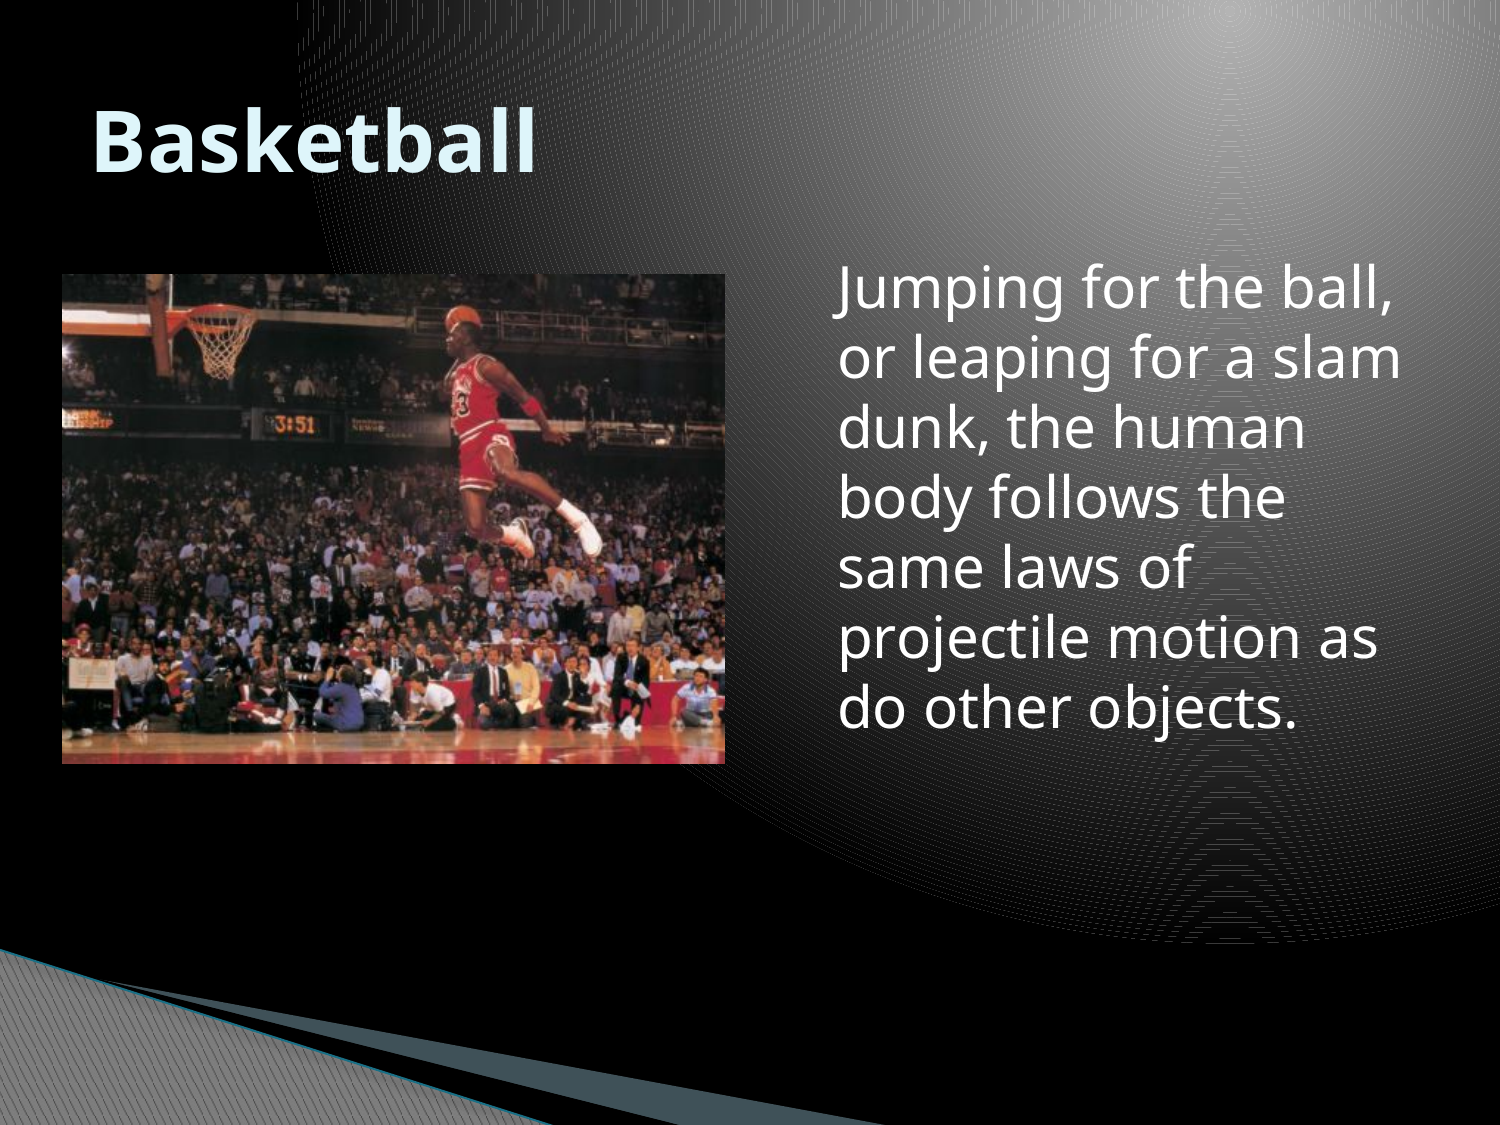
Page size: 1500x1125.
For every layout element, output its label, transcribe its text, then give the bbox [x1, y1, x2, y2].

title Basketball [75, 45, 1425, 233]
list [62, 274, 726, 765]
picture [0, 952, 543, 1125]
list Jumping for the ball, or leaping for a slam dunk, the human body follows the same laws of projectile motion as do other objects. [762, 243, 1425, 986]
